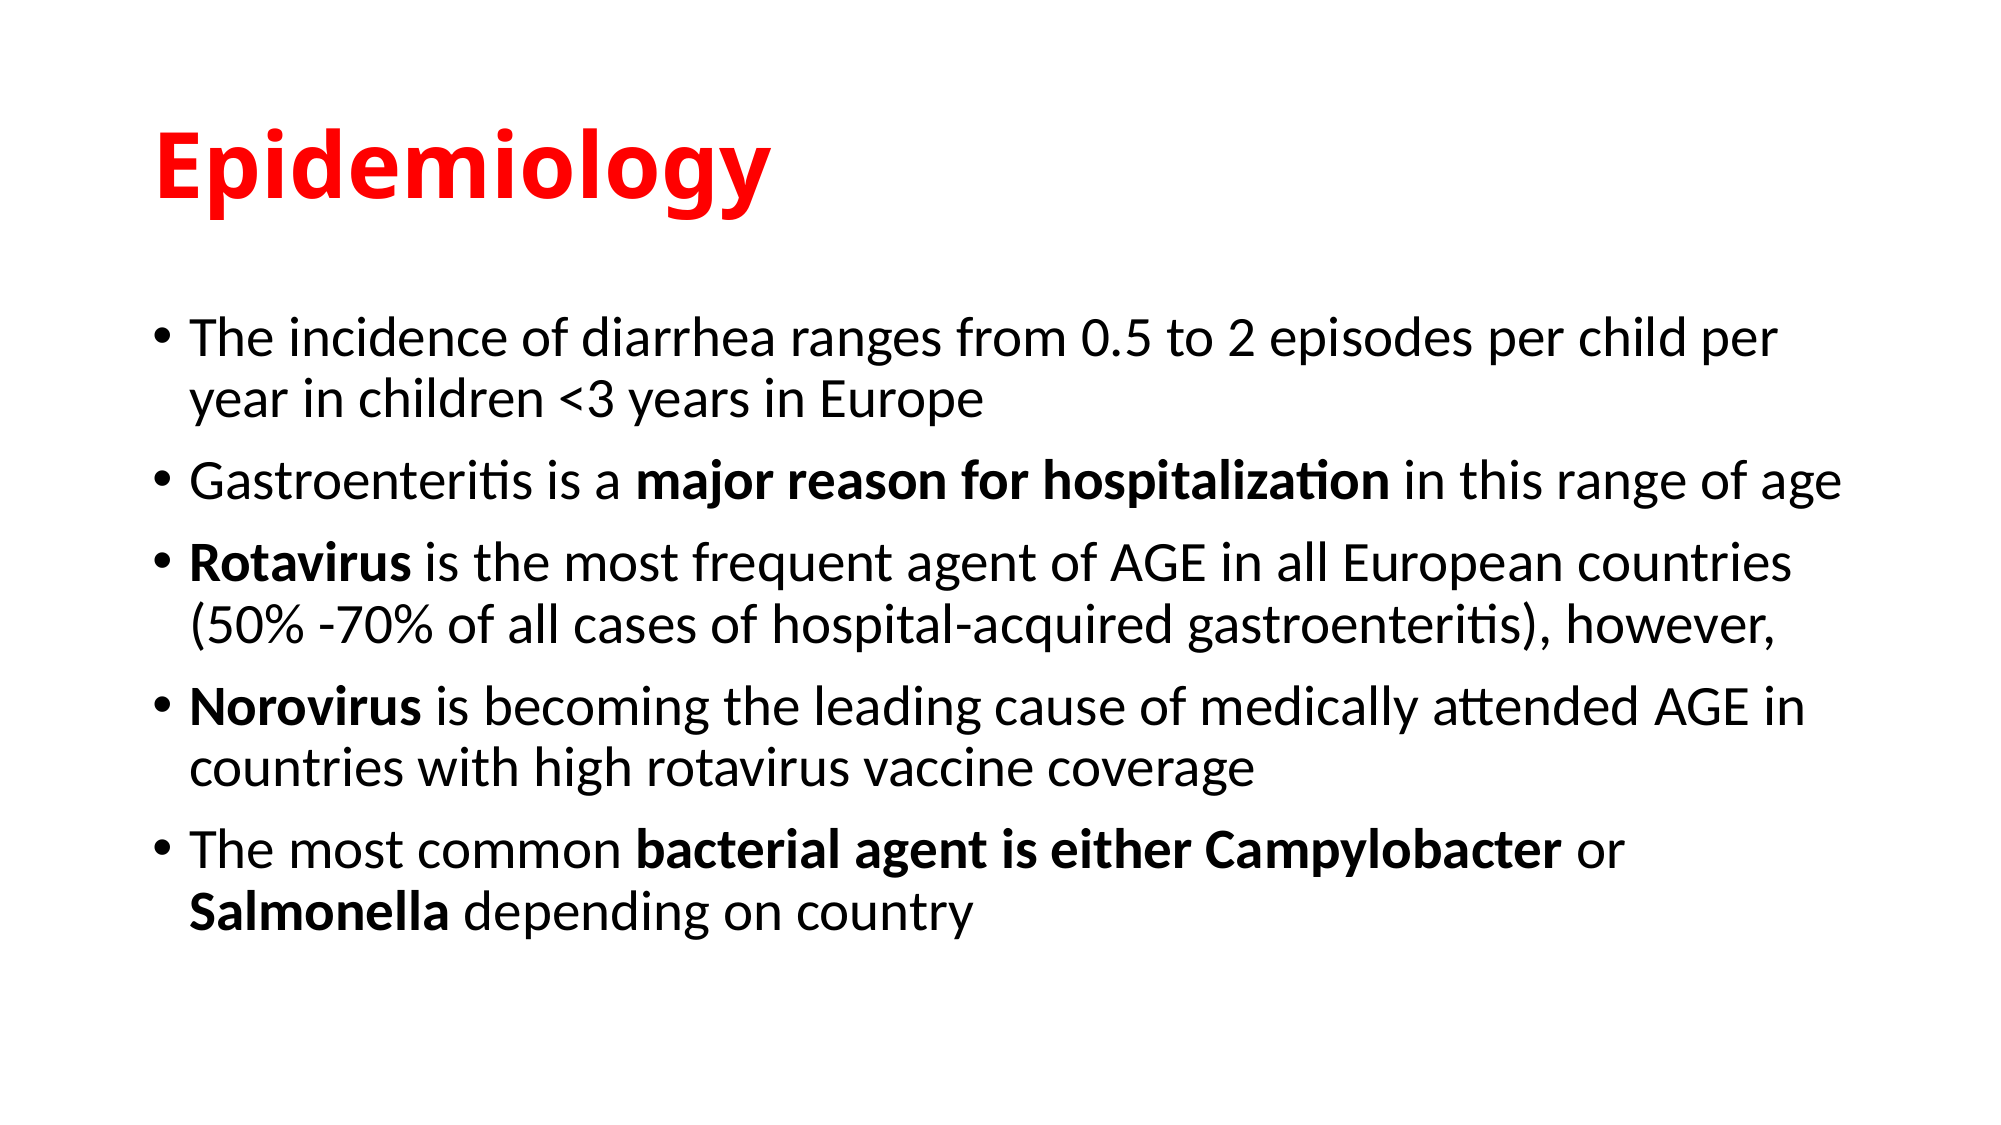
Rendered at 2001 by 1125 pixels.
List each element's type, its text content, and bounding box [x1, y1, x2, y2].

list The incidence of diarrhea ranges from 0.5 to 2 episodes per child per year in children <3 years in Europe Gastroenteritis is a major reason for hospitalization in this range of age Rotavirus is the most frequent agent of AGE in all European countries (50% -70% of all cases of hospital-acquired gastroenteritis), however, Norovirus is becoming the leading cause of medically attended AGE in countries with high rotavirus vaccine coverage The most common bacterial agent is either Campylobacter or Salmonella depending on country [137, 299, 1863, 1014]
title Epidemiology [137, 59, 1863, 278]
